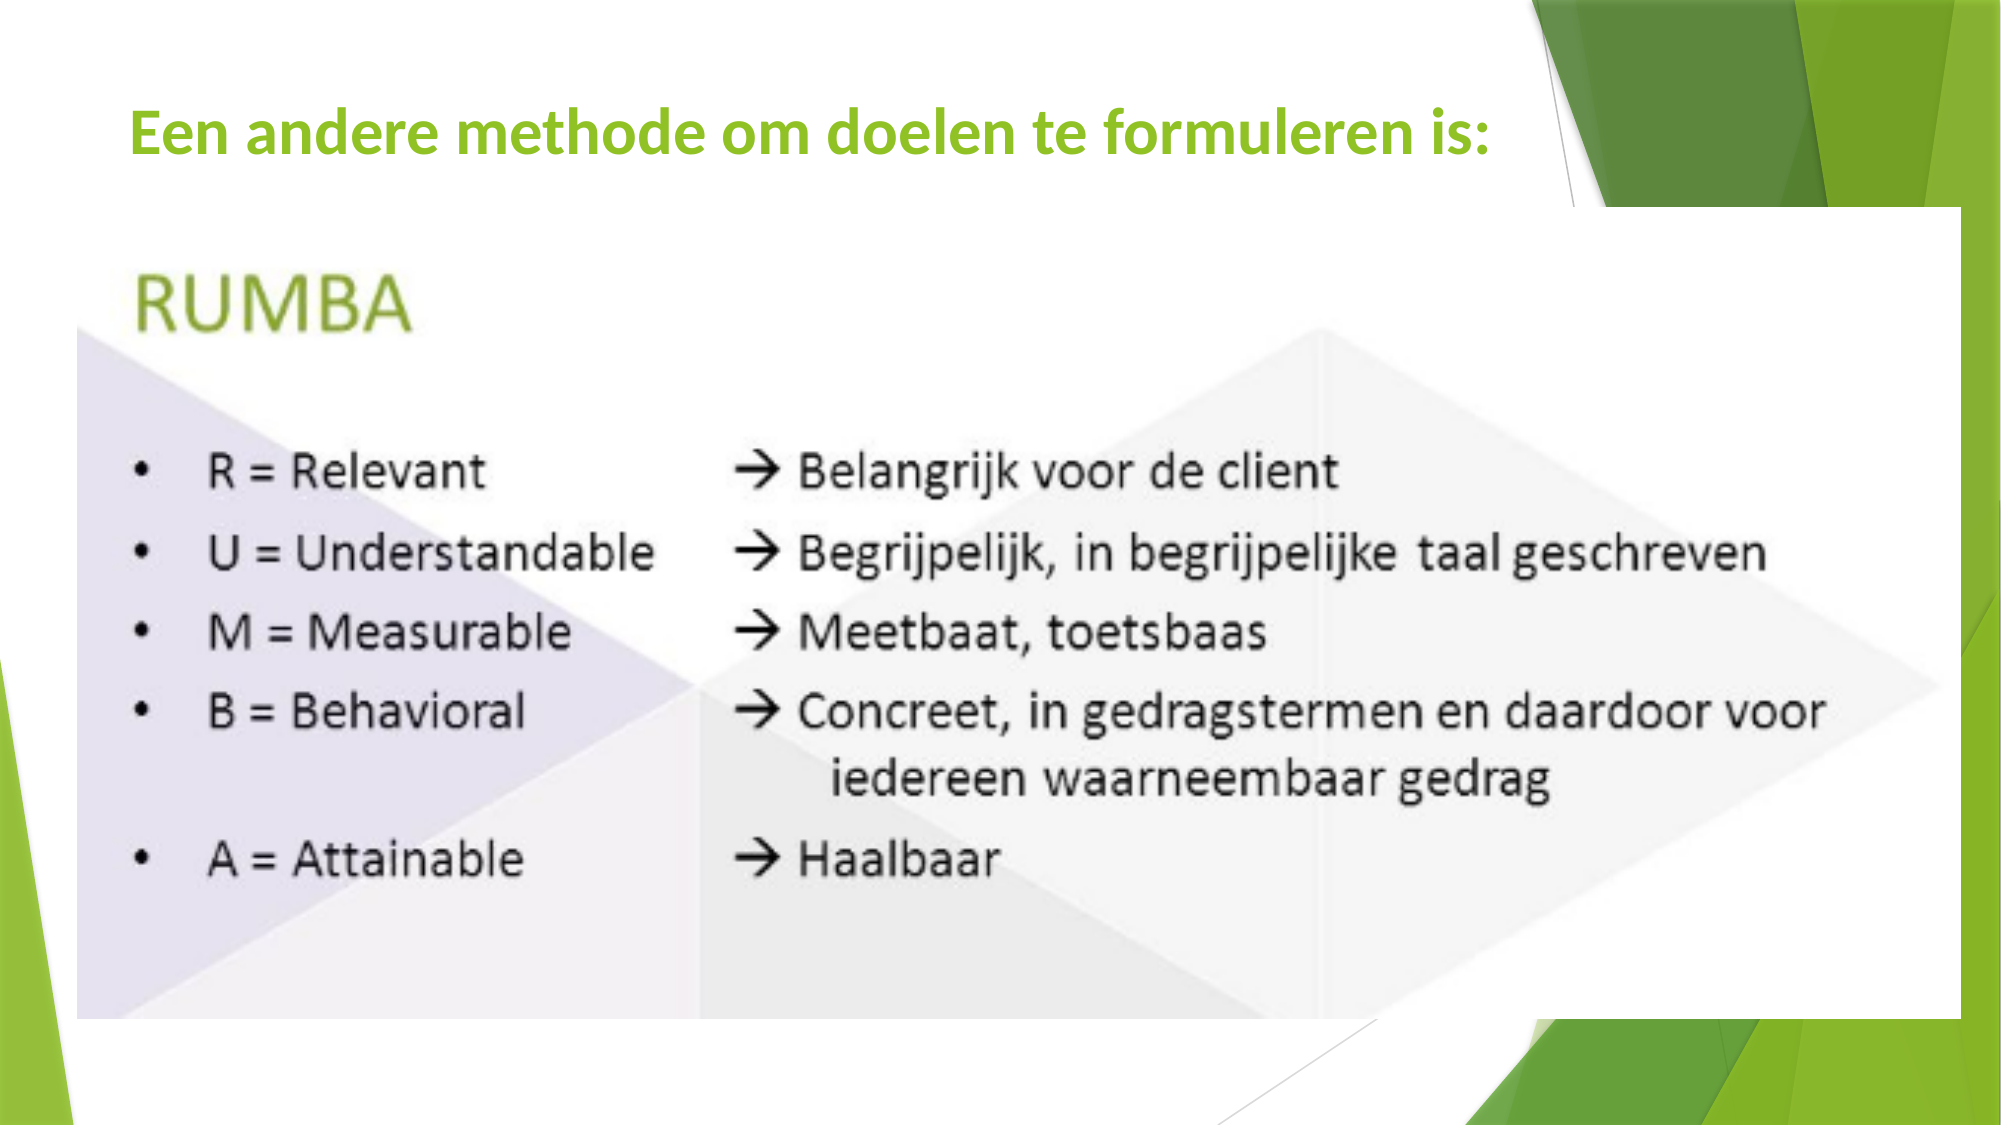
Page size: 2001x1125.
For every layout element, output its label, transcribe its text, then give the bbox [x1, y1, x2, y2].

text_box Een andere methode om doelen te formuleren is: [115, 80, 1606, 207]
picture [76, 207, 1962, 1019]
